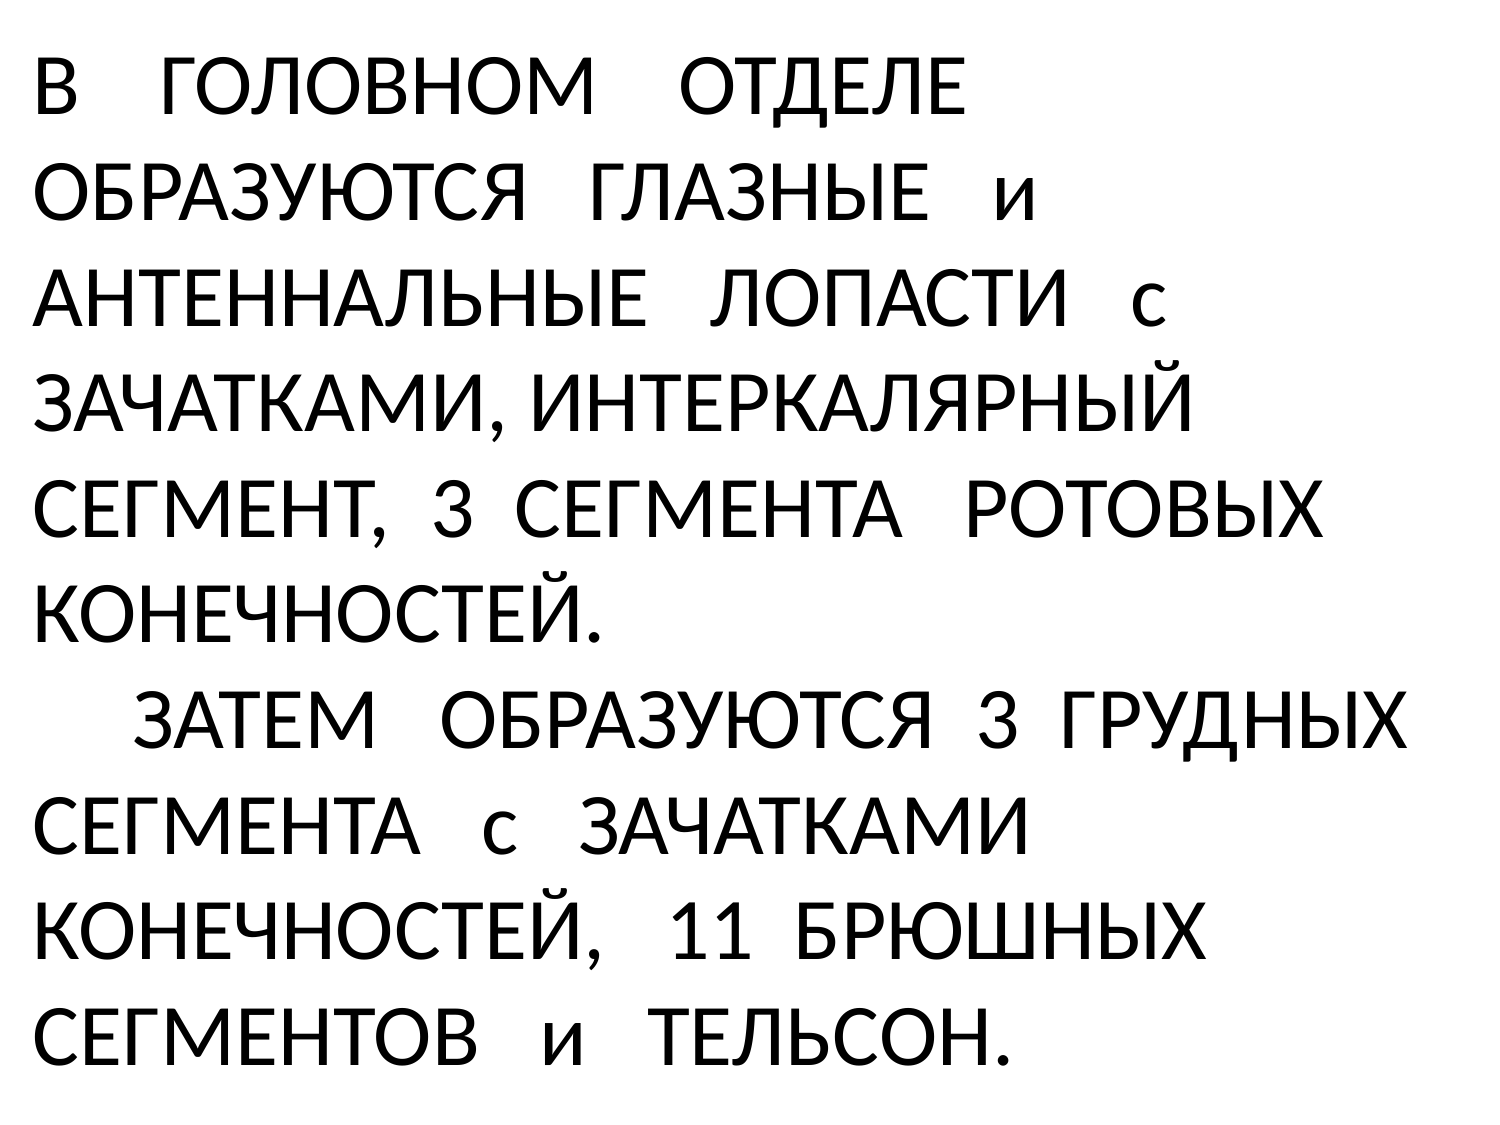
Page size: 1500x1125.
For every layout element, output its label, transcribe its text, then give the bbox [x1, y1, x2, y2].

title В ГОЛОВНОМ ОТДЕЛЕ ОБРАЗУЮТСЯ ГЛАЗНЫЕ и АНТЕННАЛЬНЫЕ ЛОПАСТИ с ЗАЧАТКАМИ, ИНТЕРКАЛЯРНЫЙ СЕГМЕНТ, 3 СЕГМЕНТА РОТОВЫХ КОНЕЧНОСТЕЙ. ЗАТЕМ ОБРАЗУЮТСЯ 3 ГРУД­НЫХ СЕГМЕНТА с ЗАЧАТКАМИ КОНЕЧНОСТЕЙ, 11 БРЮШНЫХ СЕГМЕНТОВ и ТЕЛЬСОН. [17, 19, 1483, 1102]
